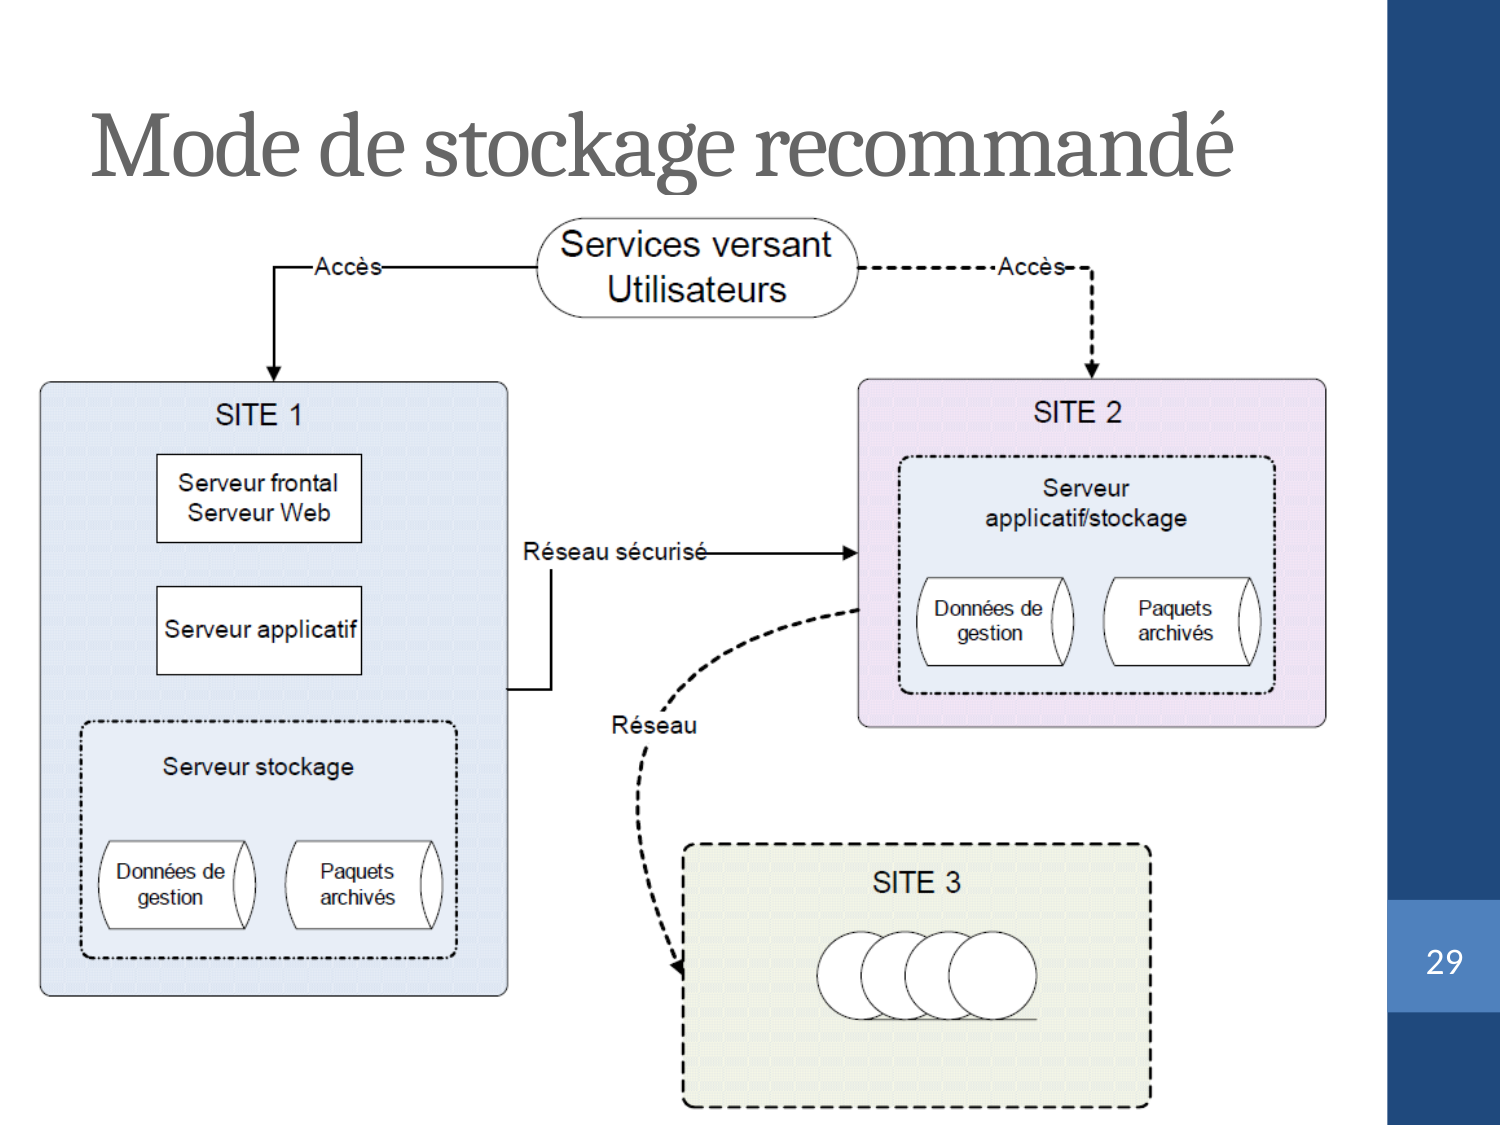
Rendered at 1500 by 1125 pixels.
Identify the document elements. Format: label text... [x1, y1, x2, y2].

text_box Mode de stockage recommandé [74, 45, 1325, 193]
picture [11, 194, 1353, 1125]
text_box <numéro> [1399, 926, 1490, 992]
